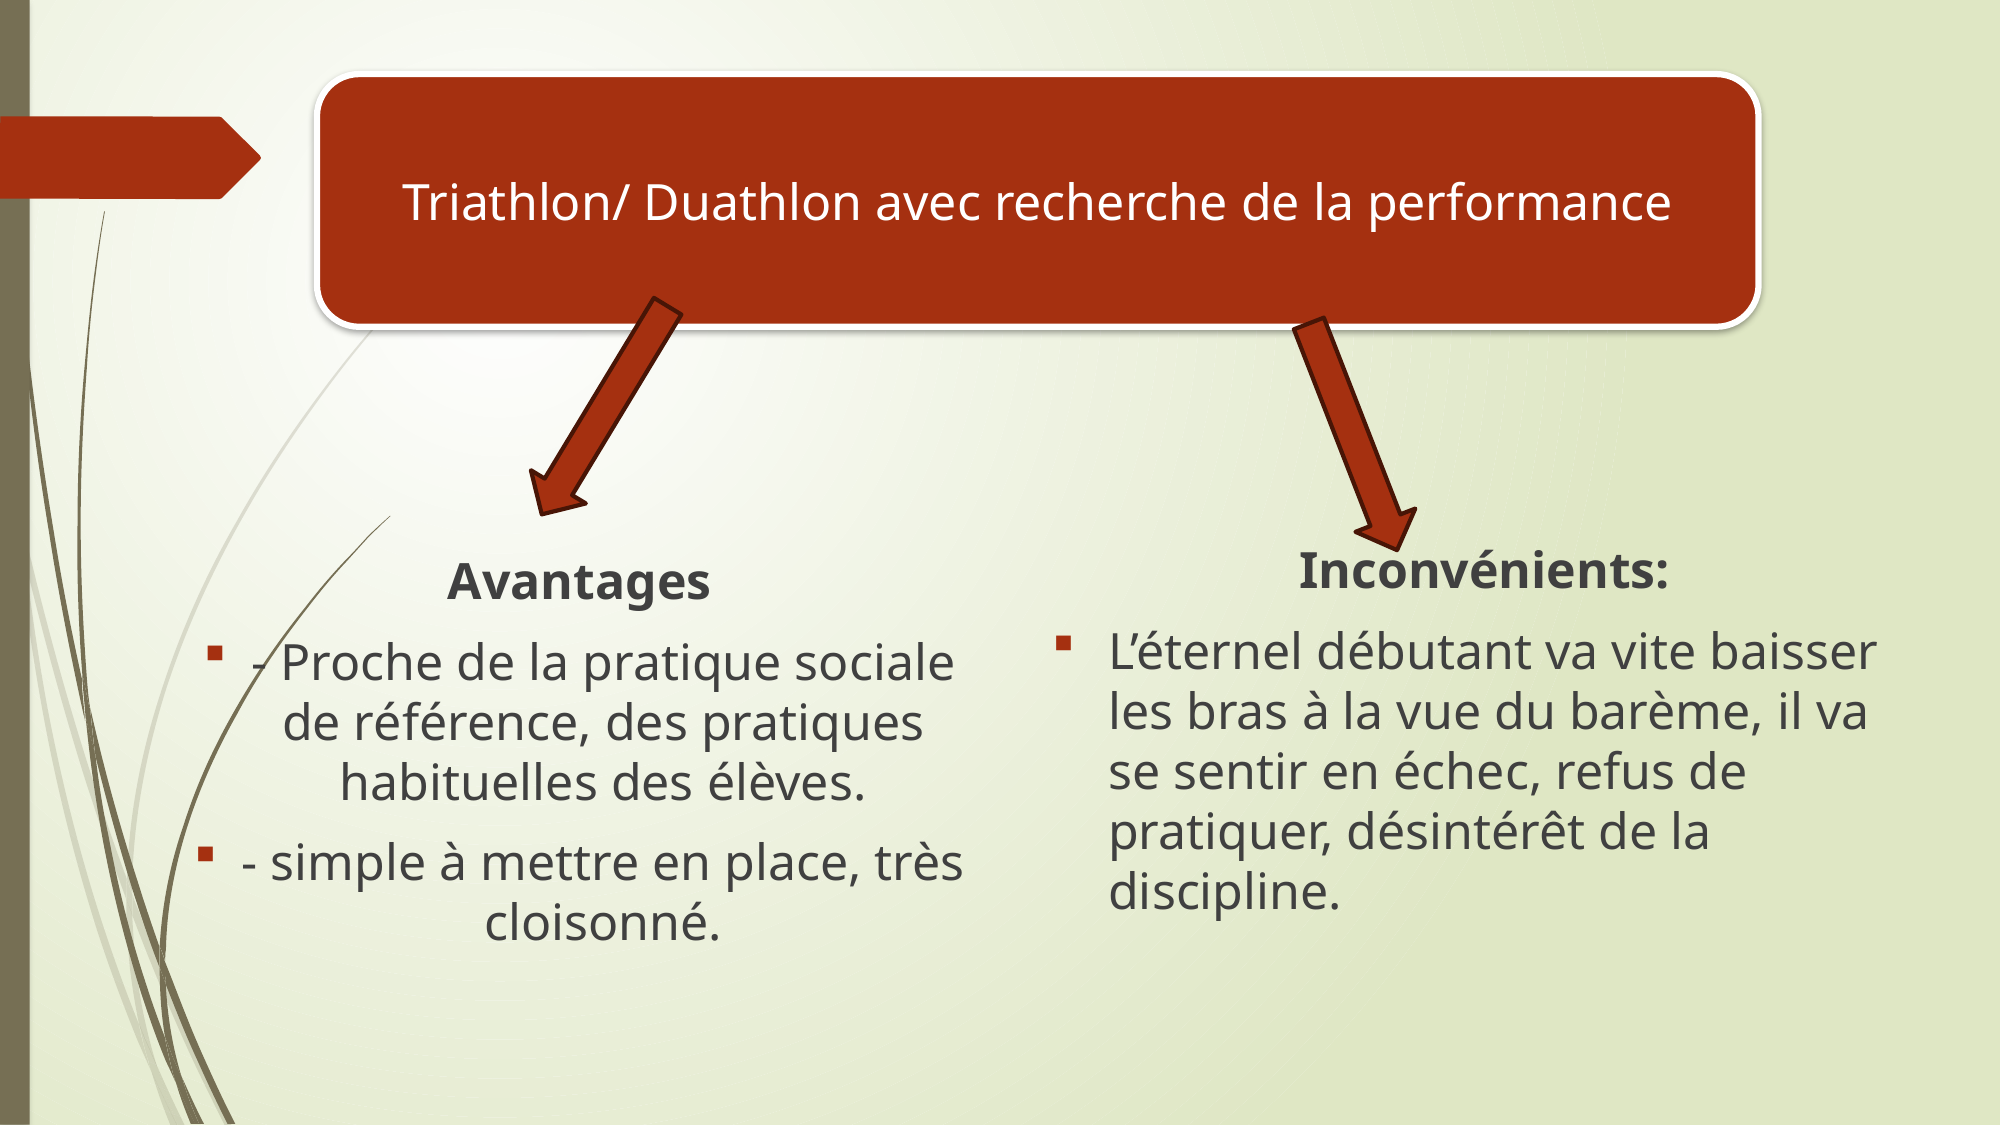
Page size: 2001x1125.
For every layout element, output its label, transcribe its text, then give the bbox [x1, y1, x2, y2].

text_box [528, 295, 684, 517]
text_box [1291, 315, 1418, 531]
text_box Triathlon/ Duathlon avec recherche de la performance [313, 70, 1762, 330]
list Inconvénients: L’éternel débutant va vite baisser les bras à la vue du barème, il va se sentir en échec, refus de pratiquer, désintérêt de la discipline. [1037, 531, 1932, 1003]
list Avantages - Proche de la pratique sociale de référence, des pratiques habituelles des élèves. - simple à mettre en place, très cloisonné. [172, 541, 988, 1013]
